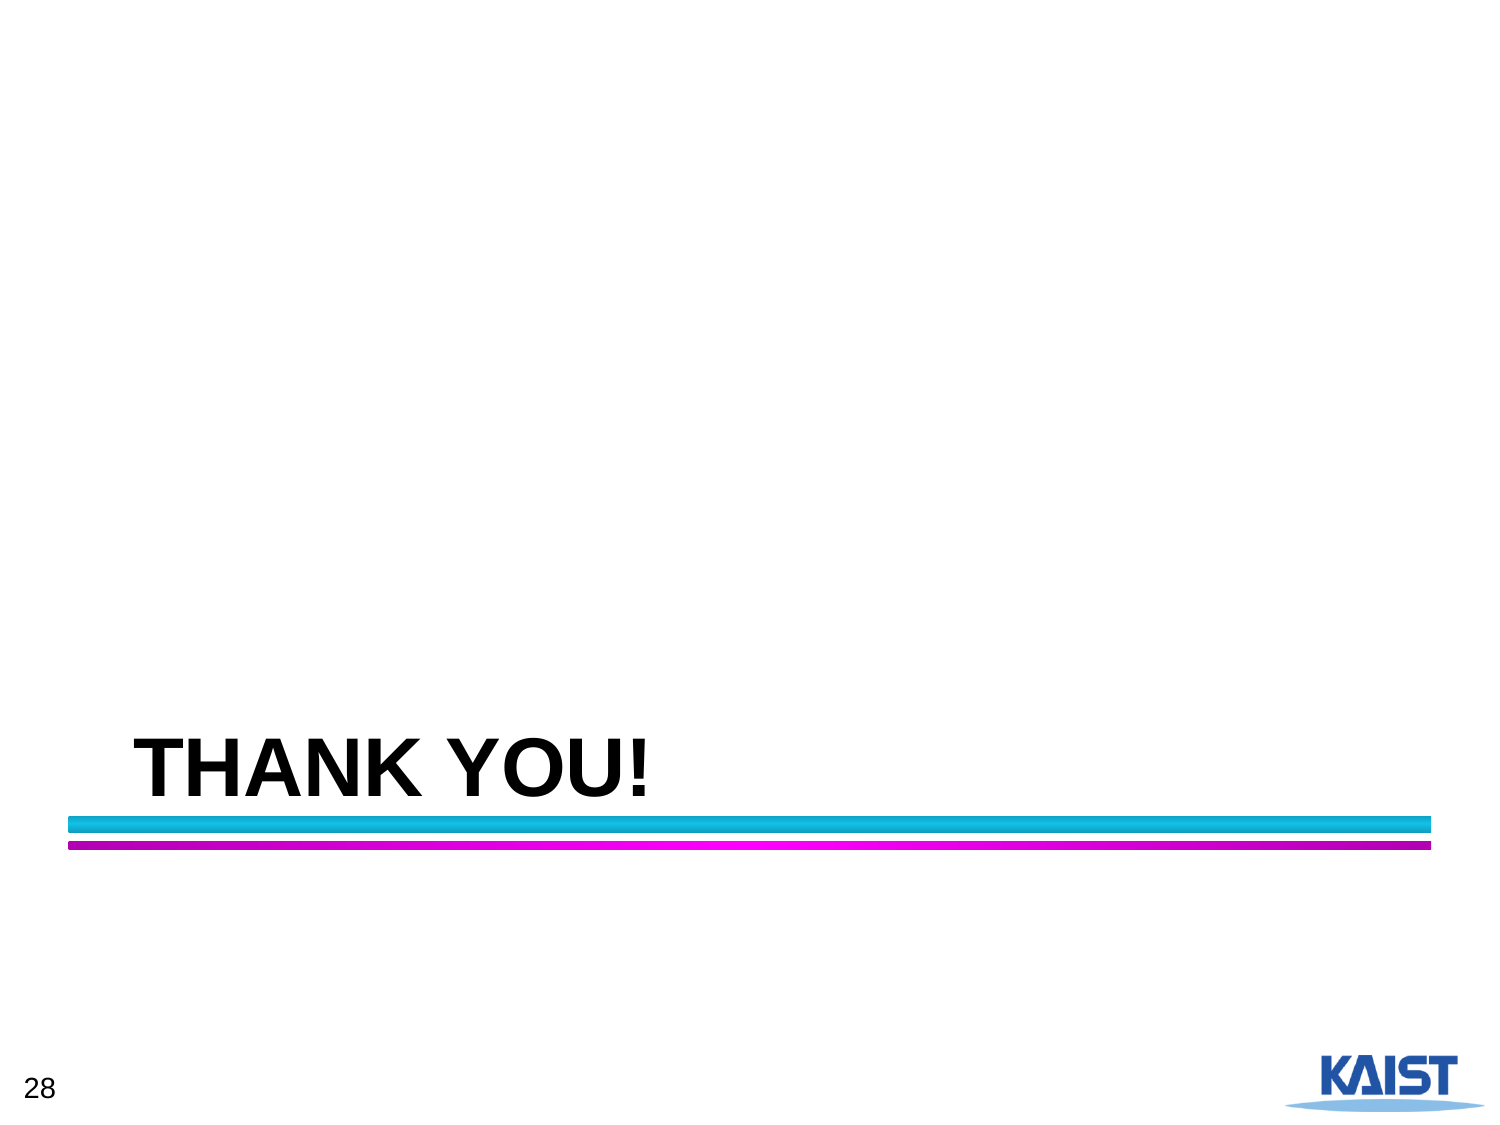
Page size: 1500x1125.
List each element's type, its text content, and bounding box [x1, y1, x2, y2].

picture [1284, 1055, 1485, 1112]
title Thank you! [117, 596, 1394, 822]
